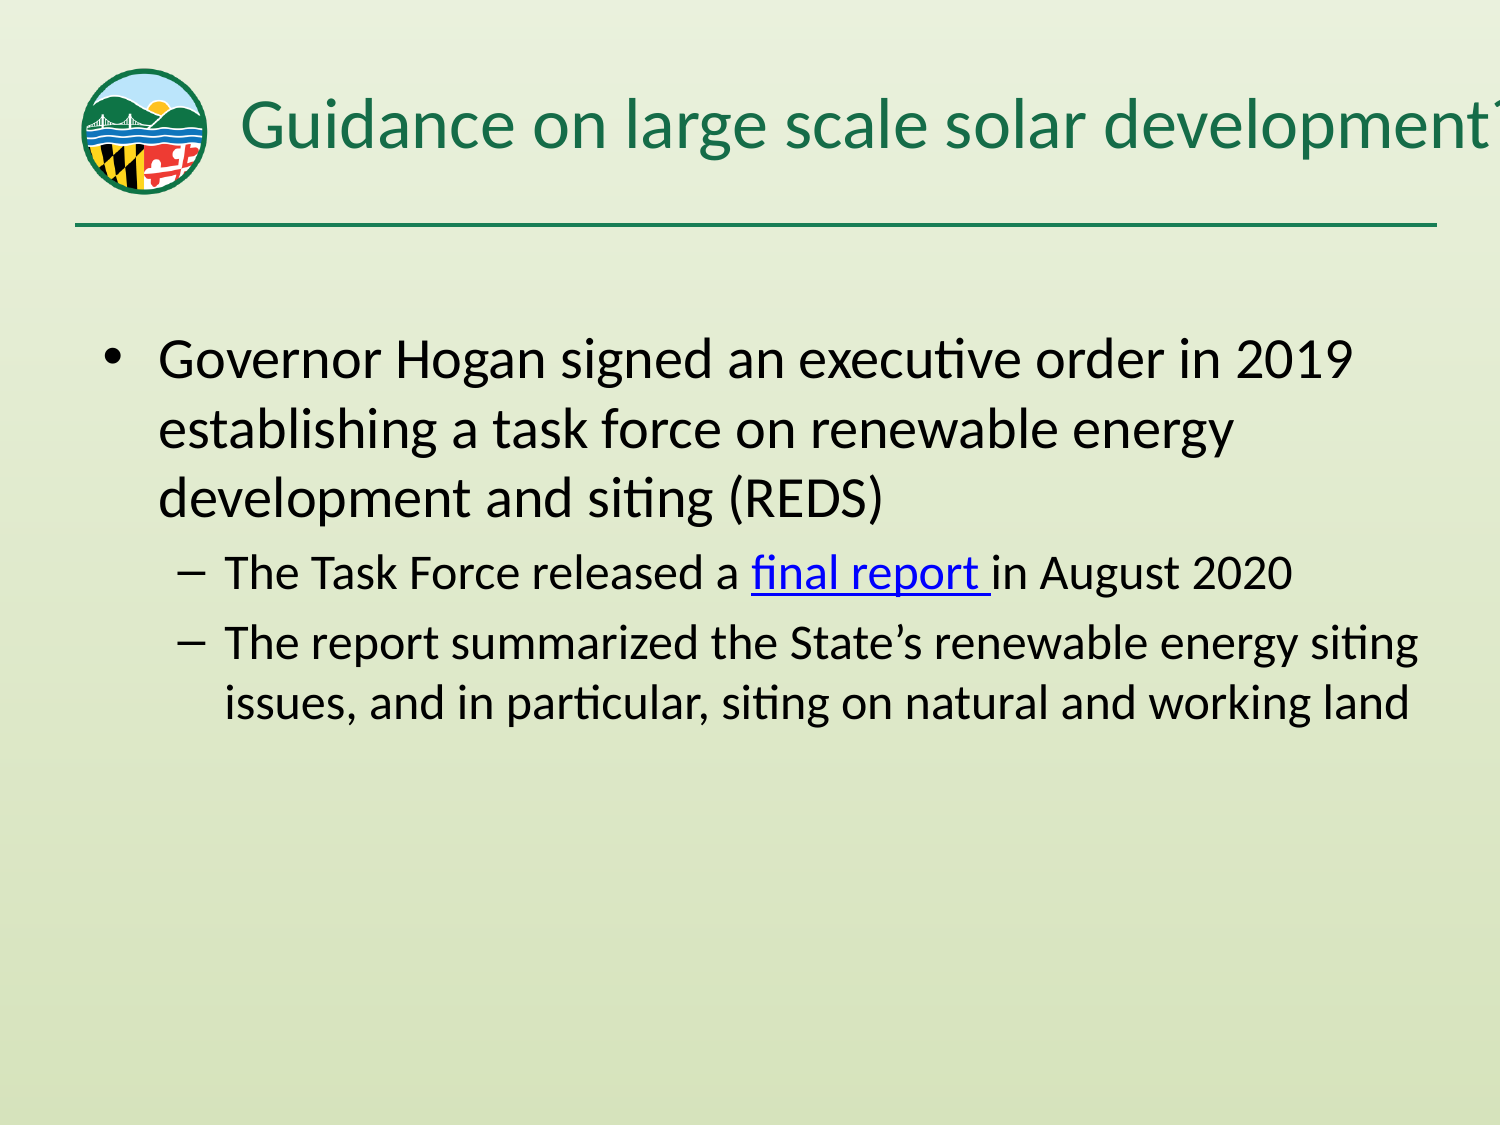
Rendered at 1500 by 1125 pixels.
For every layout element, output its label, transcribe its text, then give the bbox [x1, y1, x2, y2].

title Guidance on large scale solar development? [225, 26, 1500, 214]
list Governor Hogan signed an executive order in 2019 establishing a task force on renewable energy development and siting (REDS) The Task Force released a final report in August 2020 The report summarized the State’s renewable energy siting issues, and in particular, siting on natural and working land [87, 312, 1463, 1055]
picture [75, 62, 213, 200]
